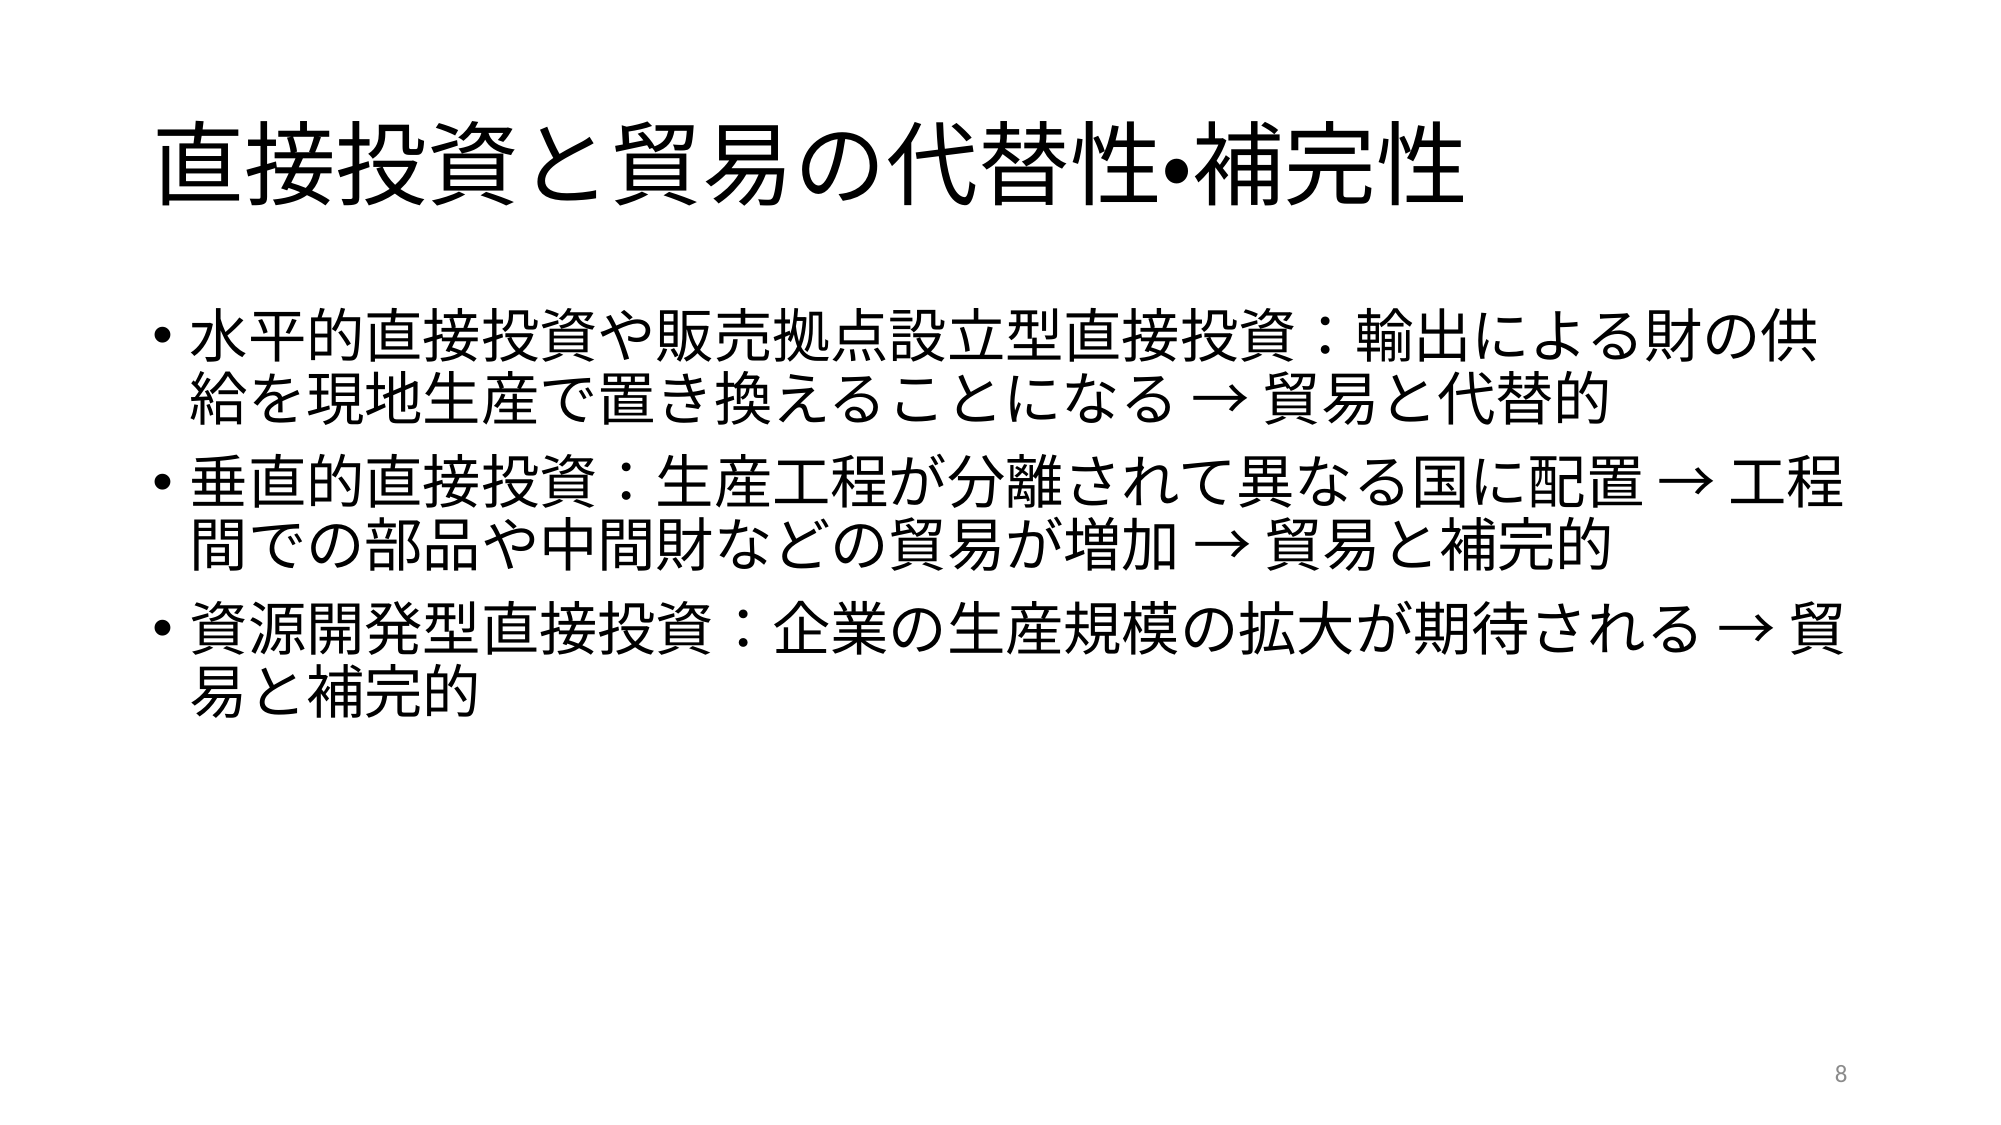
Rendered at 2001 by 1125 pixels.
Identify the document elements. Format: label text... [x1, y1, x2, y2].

list 水平的直接投資や販売拠点設立型直接投資：輸出による財の供給を現地生産で置き換えることになる → 貿易と代替的 垂直的直接投資：生産工程が分離されて異なる国に配置 → 工程間での部品や中間財などの貿易が増加 → 貿易と補完的 資源開発型直接投資：企業の生産規模の拡大が期待される → 貿易と補完的 [137, 299, 1863, 1014]
title 直接投資と貿易の代替性・補完性 [137, 59, 1863, 278]
slide_number 8 [1412, 1042, 1863, 1103]
